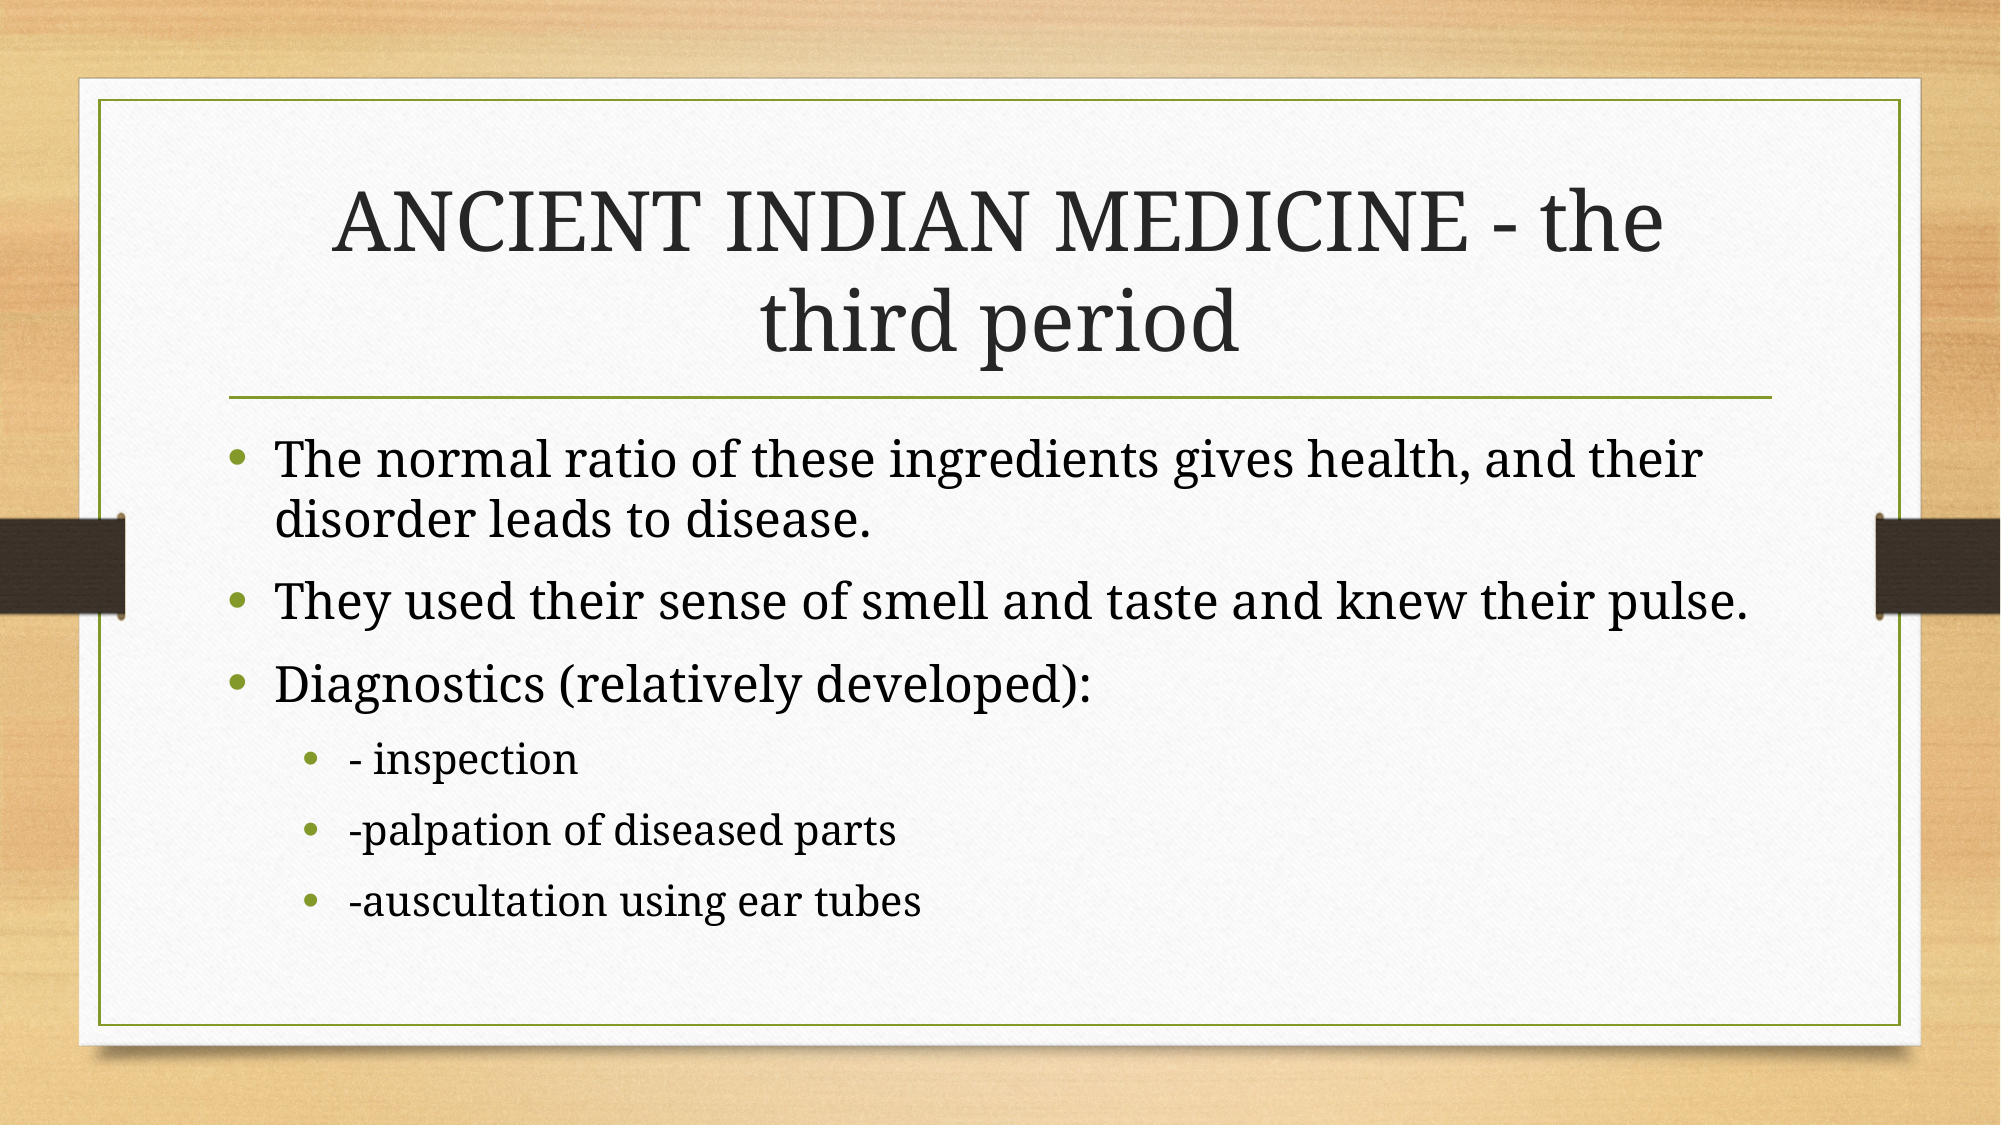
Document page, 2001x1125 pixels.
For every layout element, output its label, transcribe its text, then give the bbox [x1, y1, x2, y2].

title ANCIENT INDIAN MEDICINE - the third period [212, 161, 1788, 375]
list The normal ratio of these ingredients gives health, and their disorder leads to disease. They used their sense of smell and taste and knew their pulse. Diagnostics (relatively developed): - inspection -palpation of diseased parts -auscultation using ear tubes [212, 419, 1788, 964]
picture [0, 0, 2001, 1125]
